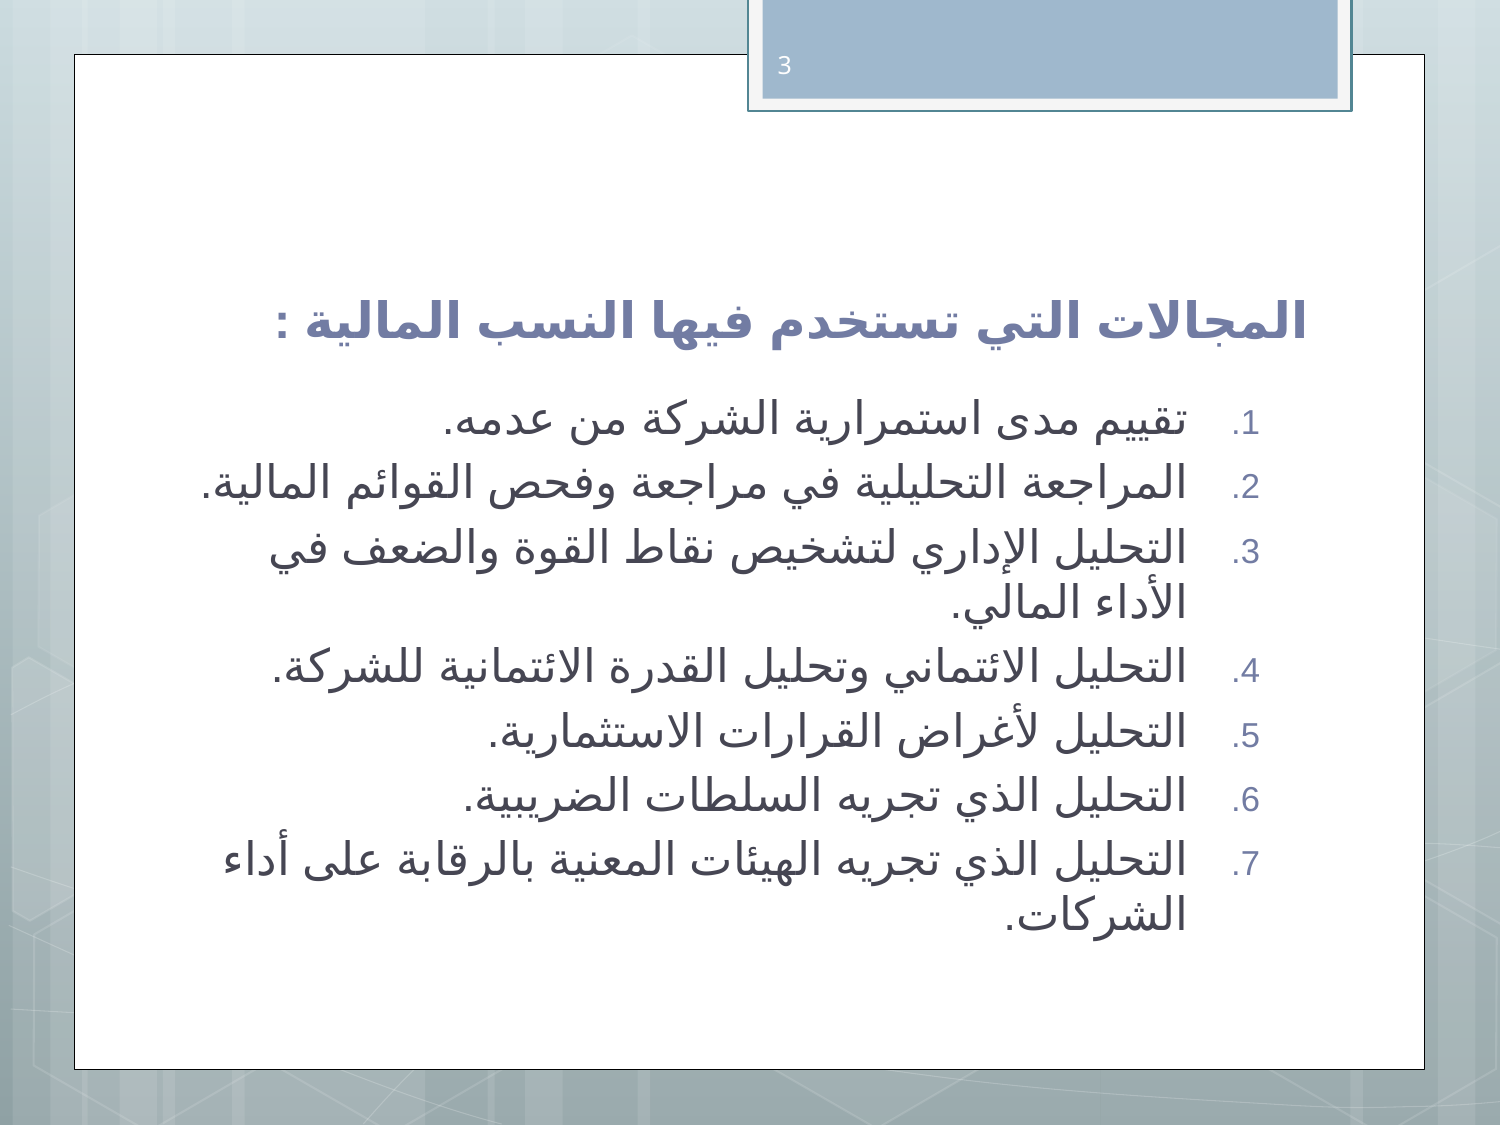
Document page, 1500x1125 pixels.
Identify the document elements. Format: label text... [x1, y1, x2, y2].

slide_number 3 [762, 36, 982, 97]
title المجالات التي تستخدم فيها النسب المالية : [171, 255, 1324, 356]
list تقييم مدى استمرارية الشركة من عدمه. المراجعة التحليلية في مراجعة وفحص القوائم المالية. التحليل الإداري لتشخيص نقاط القوة والضعف في الأداء المالي. التحليل الائتماني وتحليل القدرة الائتمانية للشركة. التحليل لأغراض القرارات الاستثمارية. التحليل الذي تجريه السلطات الضريبية. التحليل الذي تجريه الهيئات المعنية بالرقابة على أداء الشركات. [171, 381, 1283, 957]
